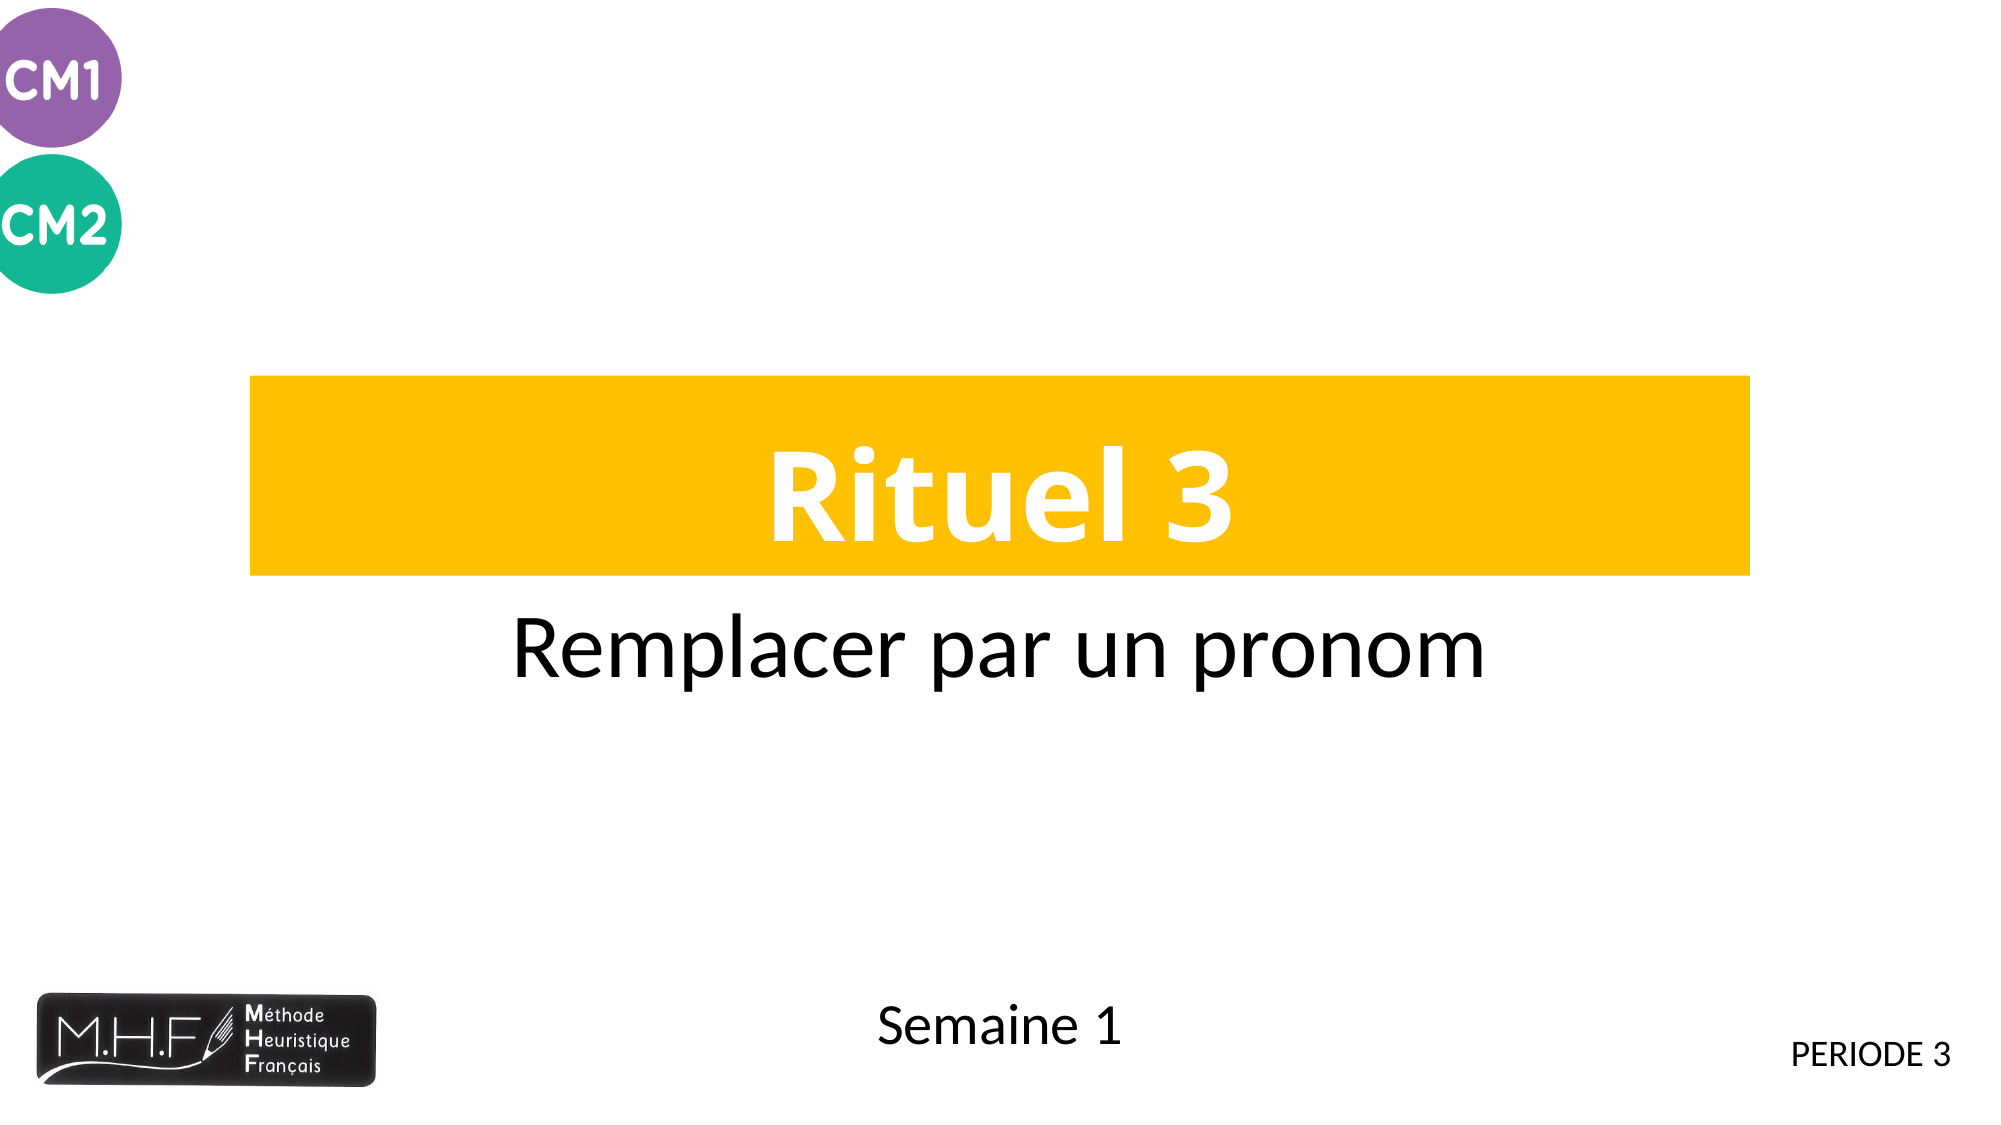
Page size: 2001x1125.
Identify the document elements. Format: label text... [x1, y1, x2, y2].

subtitle Remplacer par un pronom [249, 590, 1750, 863]
text_box Semaine 1 [249, 987, 1750, 1118]
picture [0, 0, 134, 298]
title Rituel 3 [249, 375, 1750, 576]
text_box PERIODE 3 [1750, 1021, 1967, 1082]
picture [33, 990, 379, 1089]
